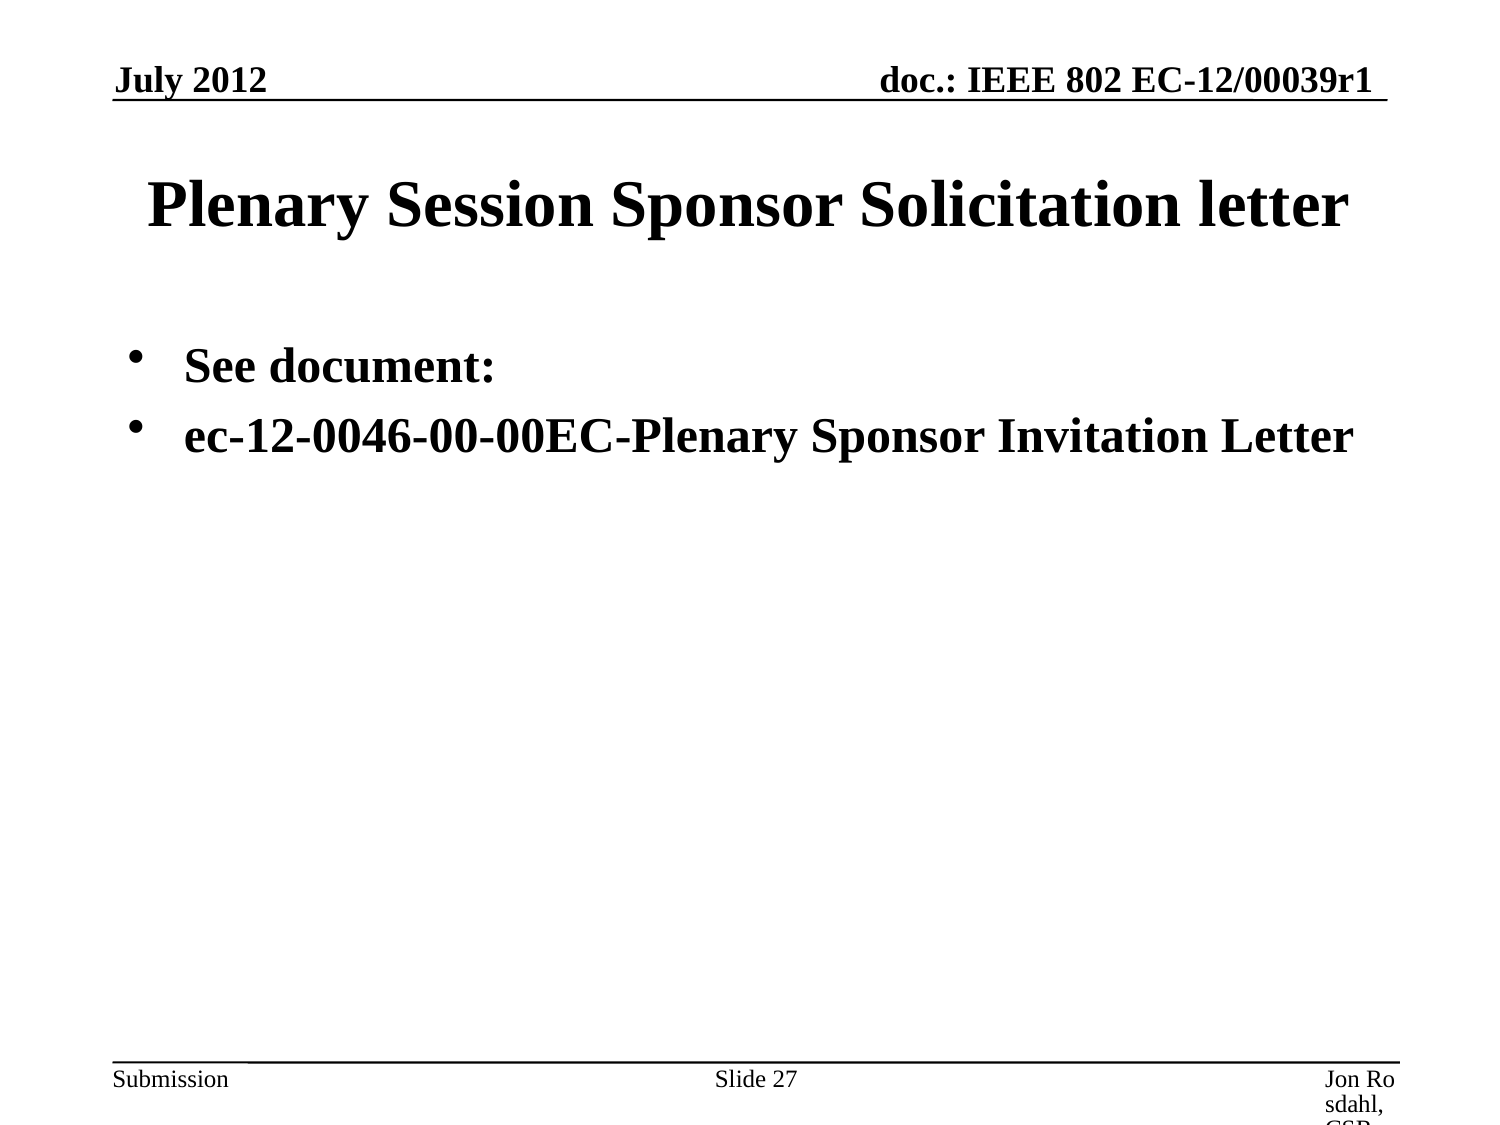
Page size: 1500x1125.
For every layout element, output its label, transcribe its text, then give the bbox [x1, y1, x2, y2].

slide_number Slide 27 [712, 1061, 800, 1093]
list See document: ec-12-0046-00-00EC-Plenary Sponsor Invitation Letter [112, 324, 1388, 1001]
footer Jon Rosdahl, CSR [1324, 1061, 1402, 1093]
title Plenary Session Sponsor Solicitation letter [112, 112, 1388, 288]
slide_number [114, 54, 290, 101]
